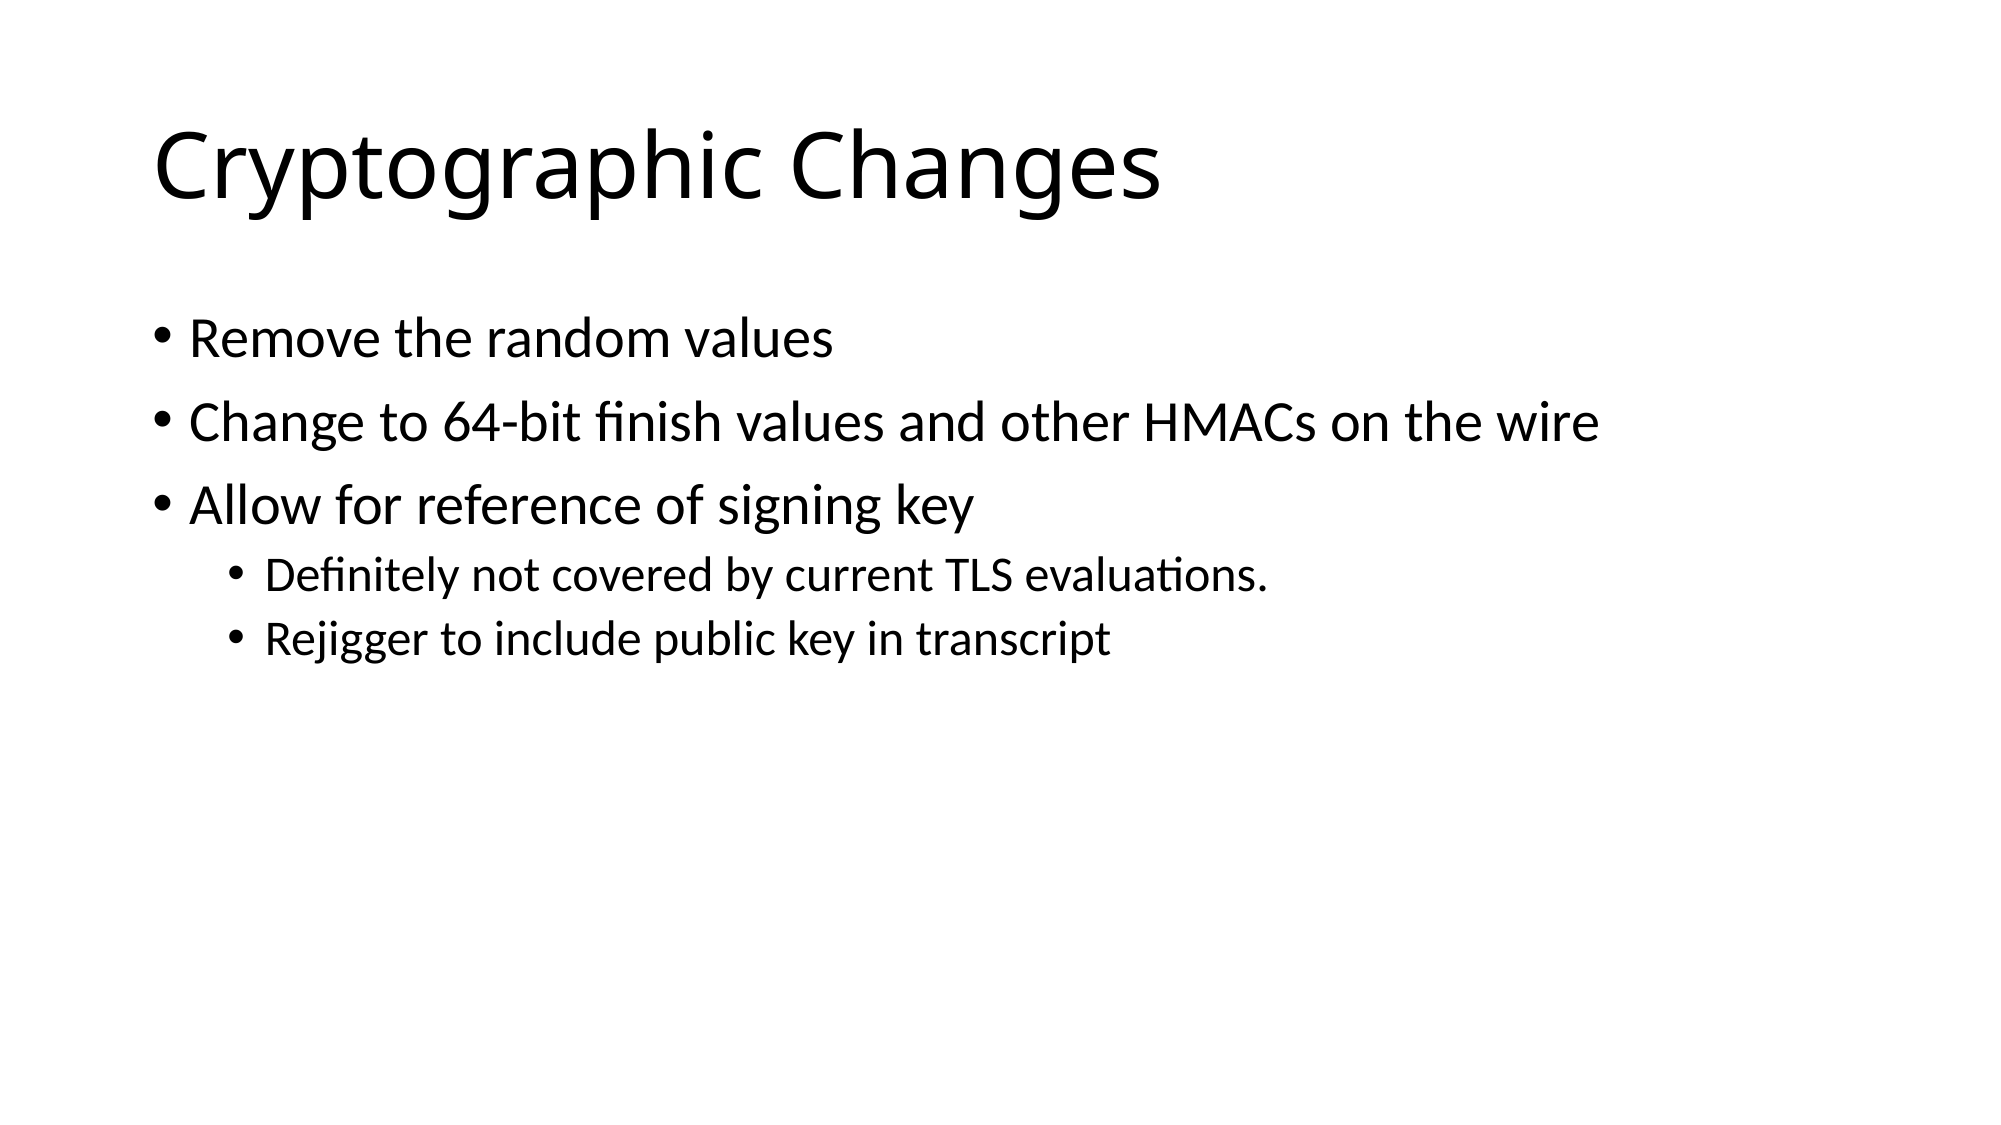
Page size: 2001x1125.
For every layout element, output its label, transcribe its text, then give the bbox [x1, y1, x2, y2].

title Cryptographic Changes [137, 59, 1863, 278]
list Remove the random values Change to 64-bit finish values and other HMACs on the wire Allow for reference of signing key Definitely not covered by current TLS evaluations. Rejigger to include public key in transcript [137, 299, 1863, 1014]
